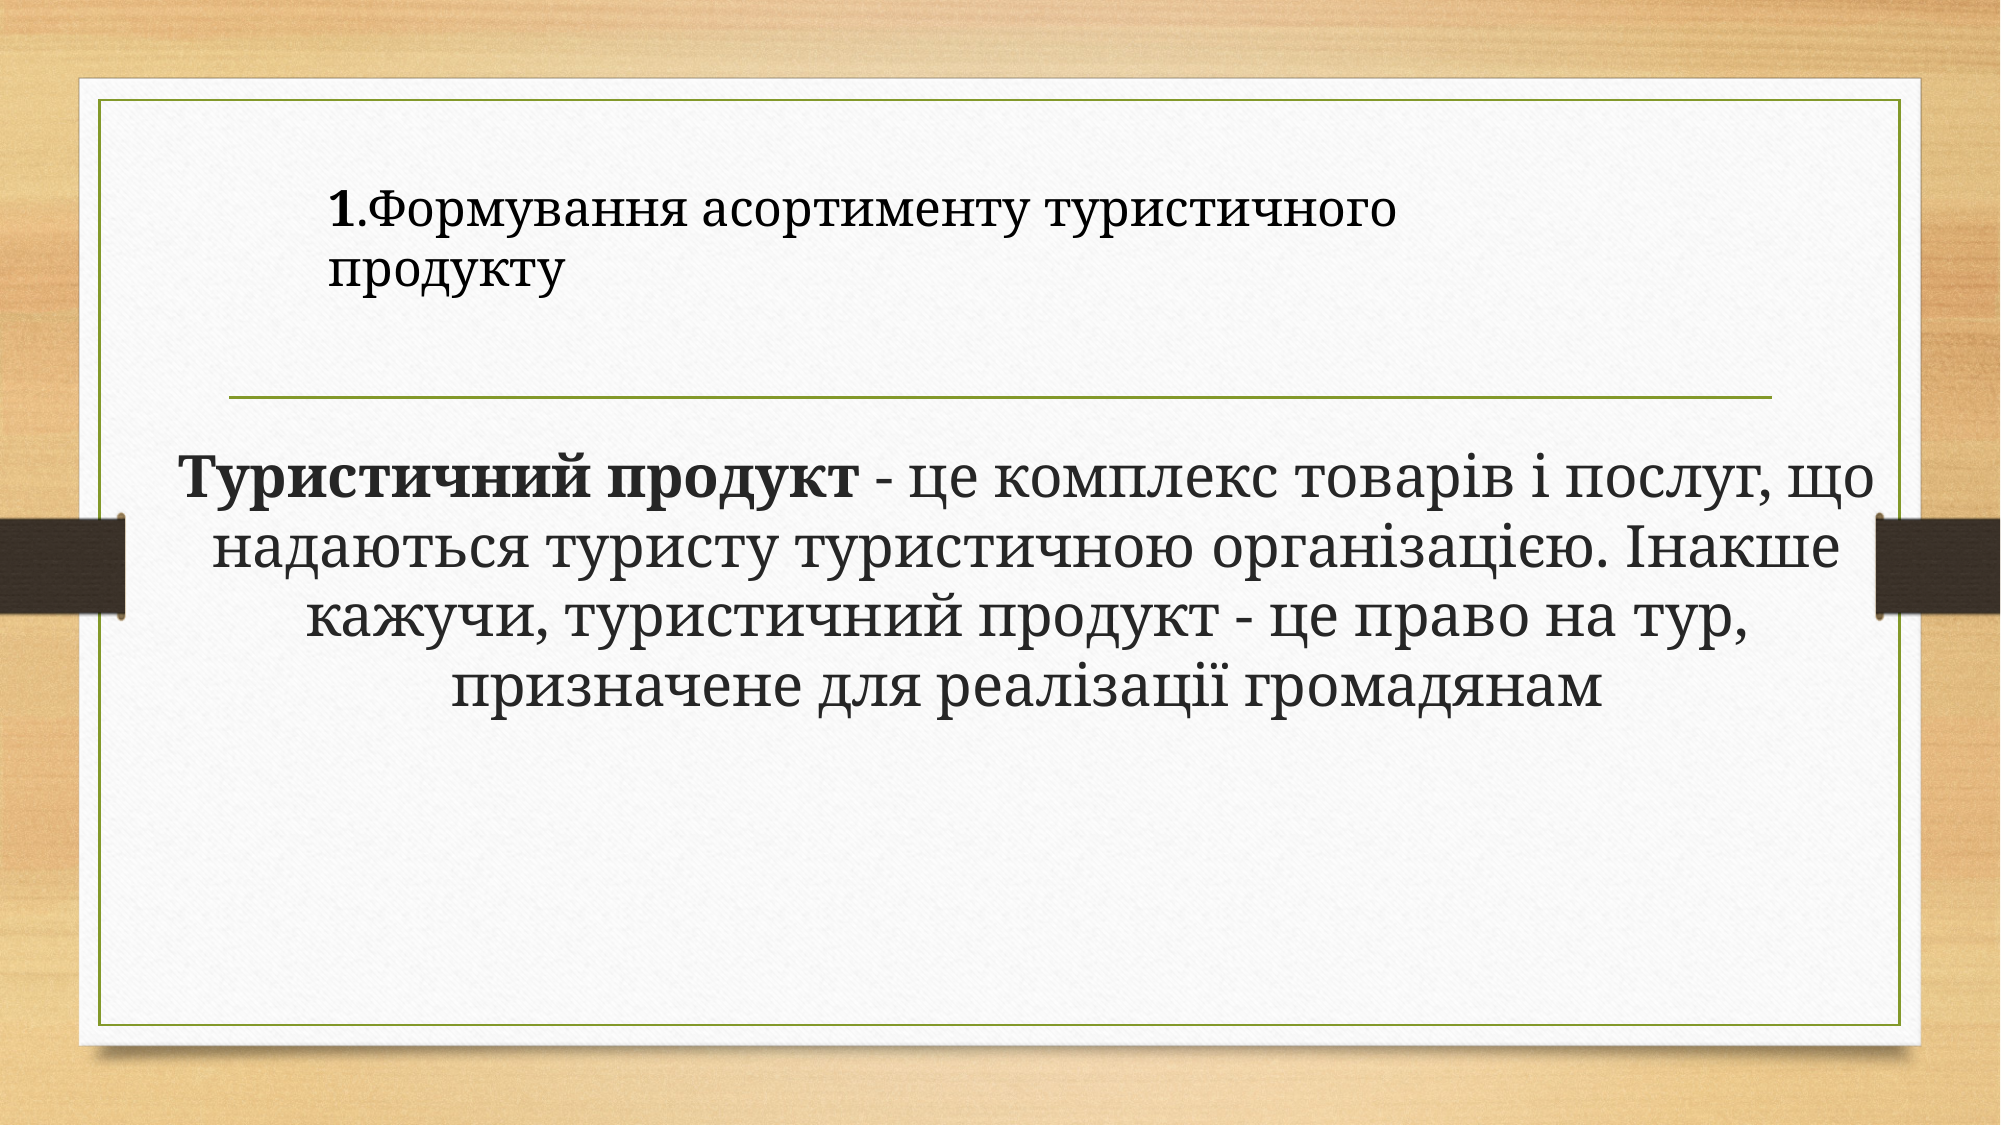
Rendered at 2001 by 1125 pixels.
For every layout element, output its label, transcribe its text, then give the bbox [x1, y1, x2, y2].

title Туристичний продукт - це комплекс товарів і послуг, що надаються туристу туристичною організацією. Інакше кажучи, туристичний продукт - це право на тур, призначене для реалізації громадянам [145, 275, 1910, 883]
picture [0, 0, 2001, 1125]
text_box 1.Формування асортименту туристичного продукту [314, 169, 1581, 350]
